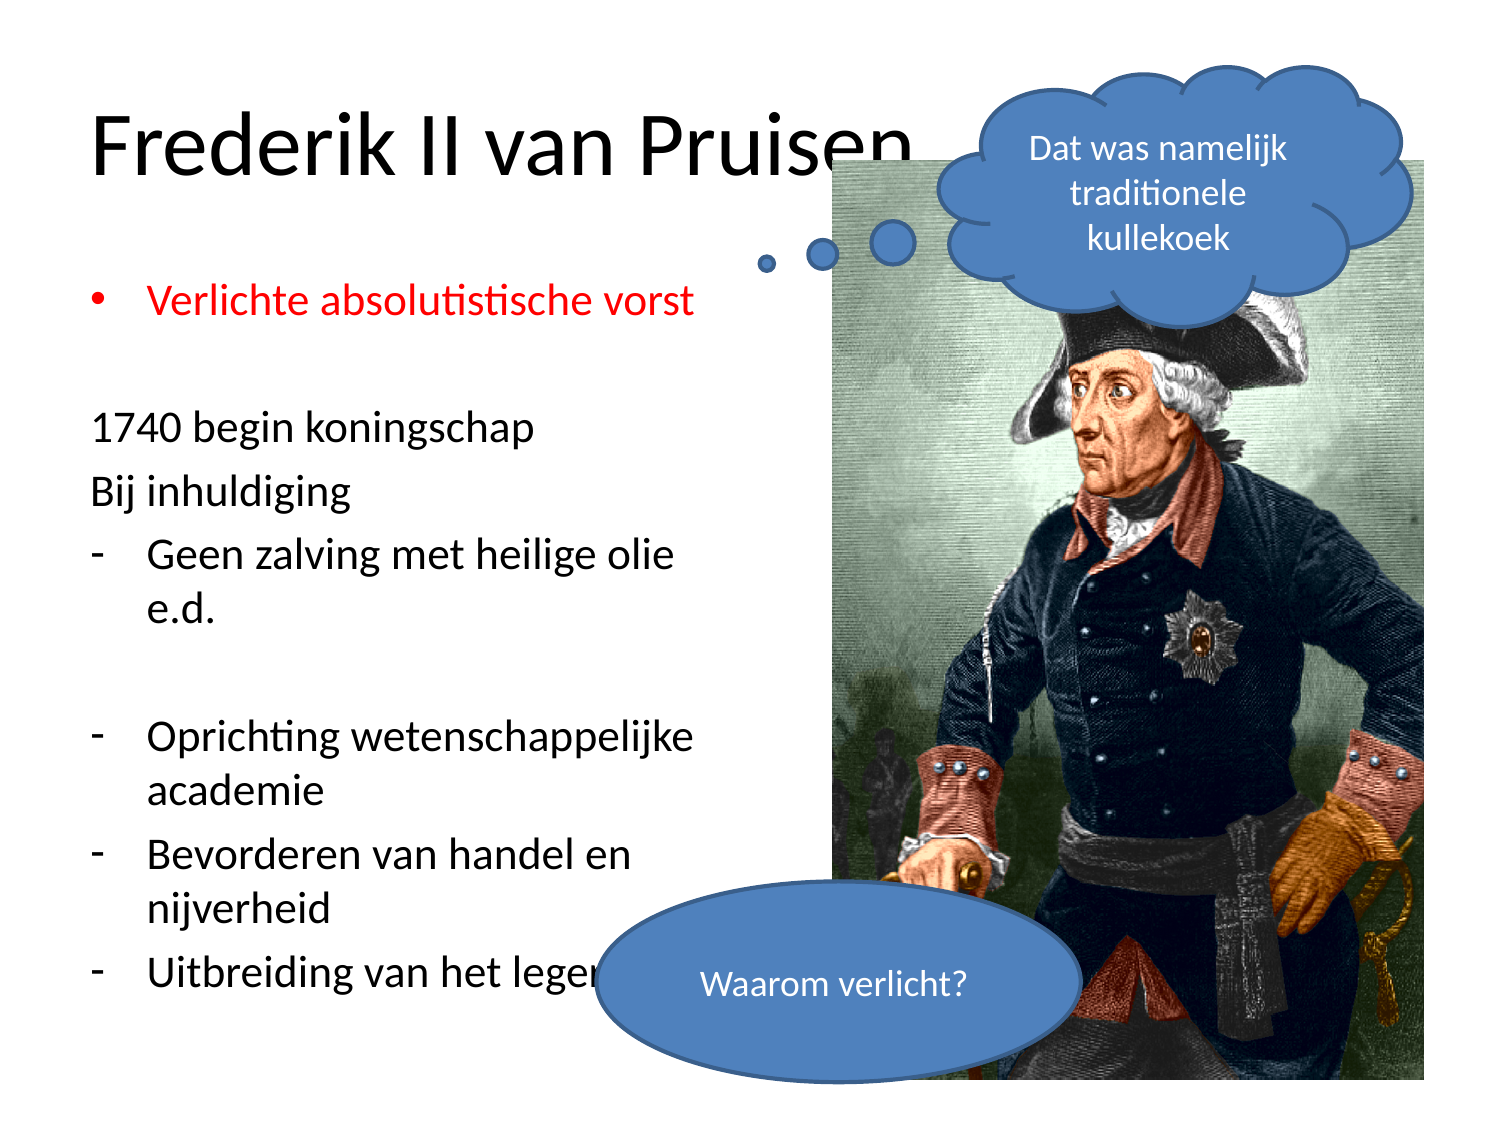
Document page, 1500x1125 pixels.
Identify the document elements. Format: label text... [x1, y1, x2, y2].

list Verlichte absolutistische vorst 1740 begin koningschap Bij inhuldiging Geen zalving met heilige olie e.d. Oprichting wetenschappelijke academie Bevorderen van handel en nijverheid Uitbreiding van het leger [75, 262, 738, 1005]
text_box Waarom verlicht? [594, 879, 829, 1085]
text_box Dat was namelijk traditionele kullekoek [955, 65, 1404, 159]
title Frederik II van Pruisen [75, 45, 1425, 233]
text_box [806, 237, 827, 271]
picture [832, 160, 1424, 1080]
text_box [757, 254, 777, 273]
